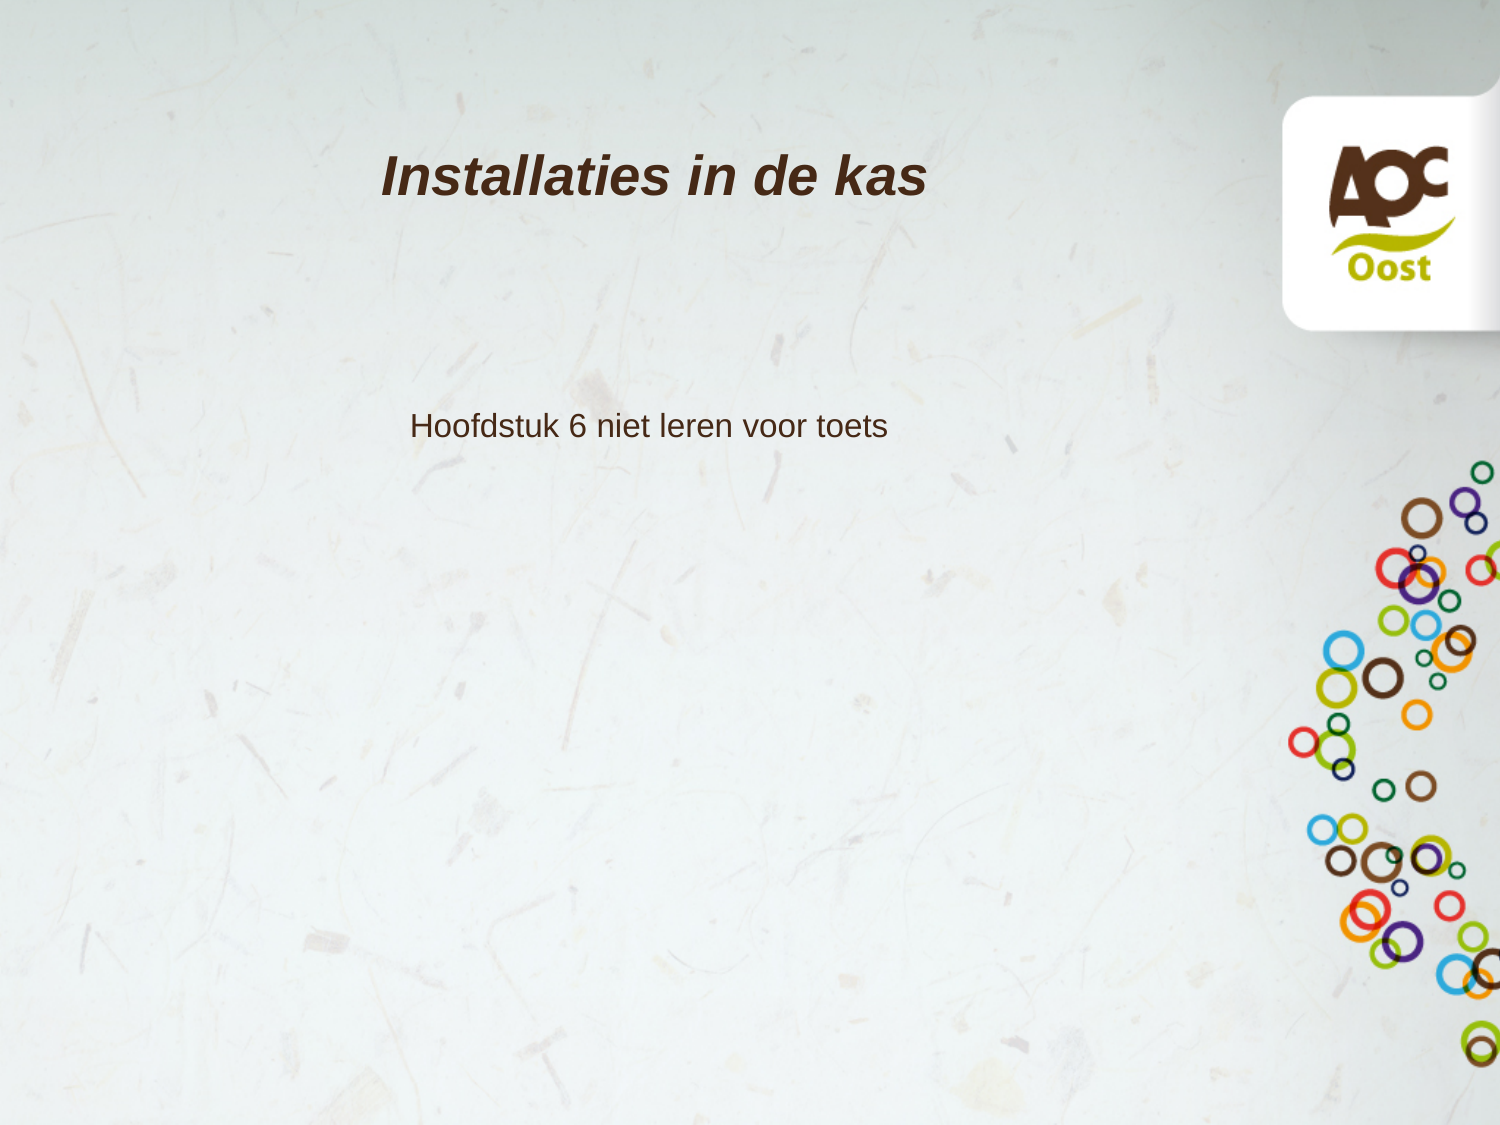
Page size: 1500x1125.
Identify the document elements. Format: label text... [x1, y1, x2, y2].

picture [0, 0, 1500, 1125]
title Installaties in de kas [112, 101, 1199, 244]
subtitle Hoofdstuk 6 niet leren voor toets [64, 349, 1235, 882]
